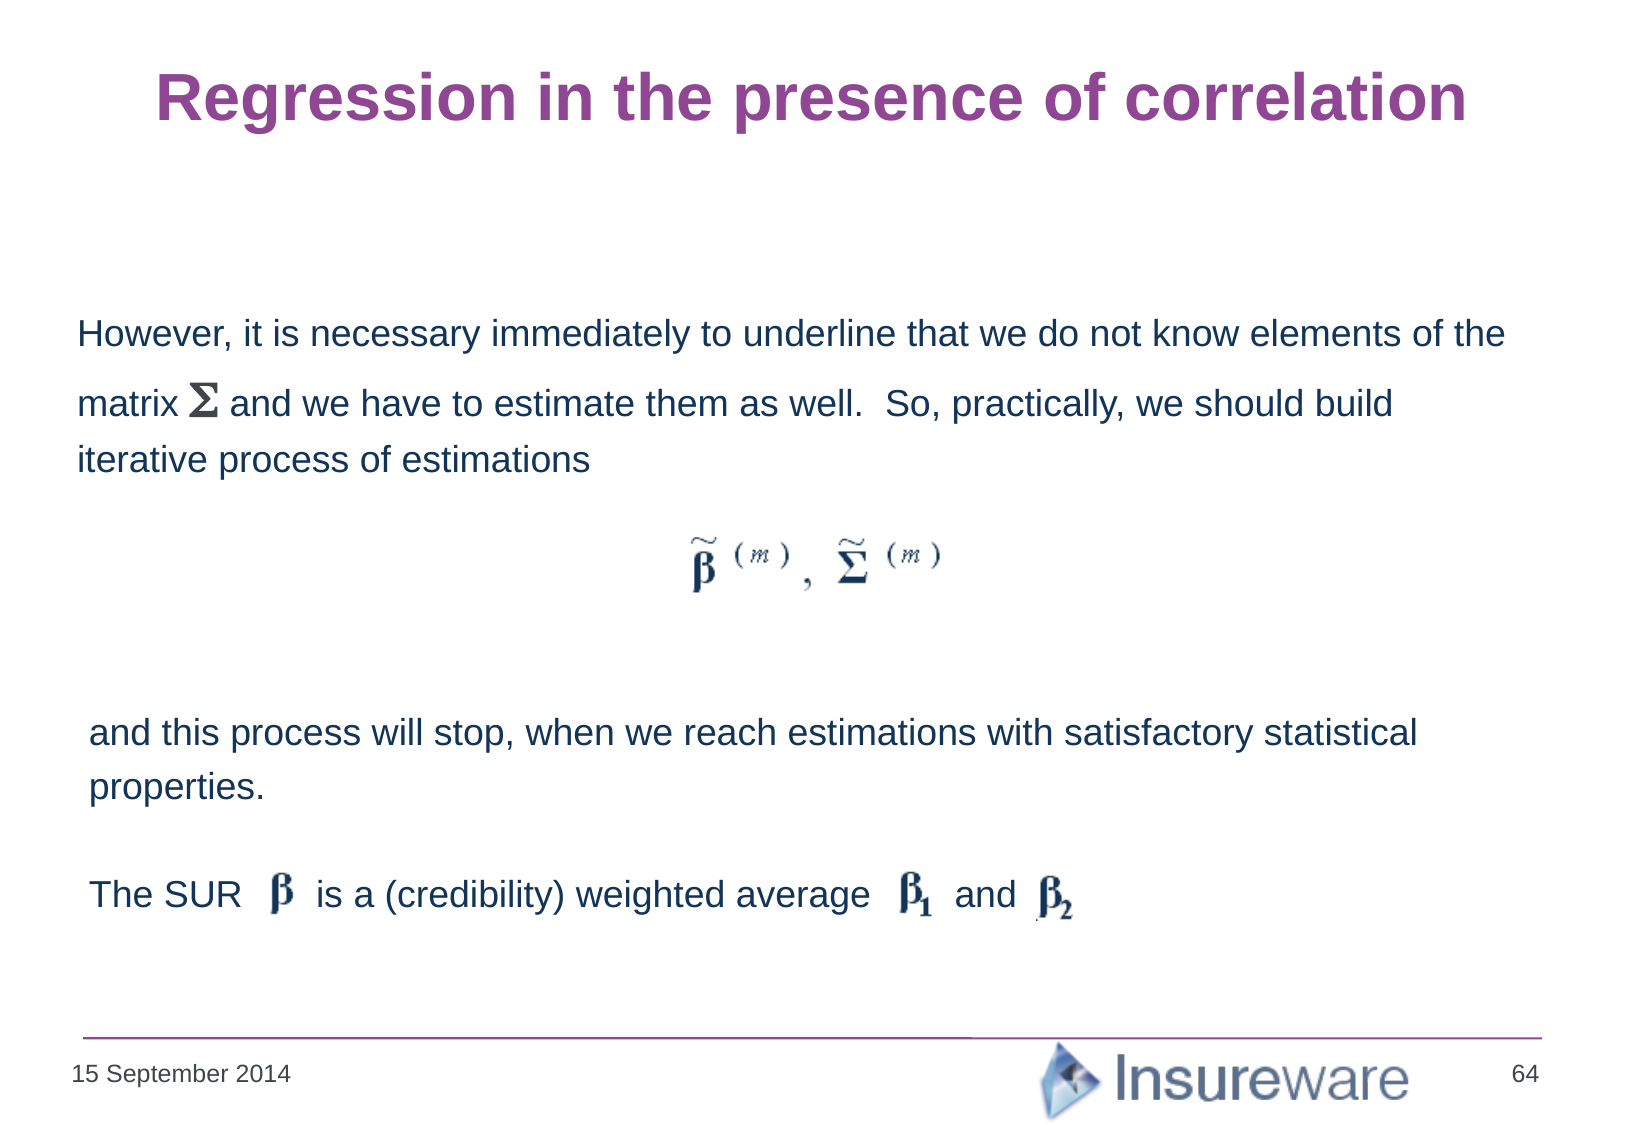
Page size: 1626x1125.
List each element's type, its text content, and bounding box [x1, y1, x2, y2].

picture [671, 506, 954, 619]
text_box However, it is necessary immediately to underline that we do not know elements of the matrix  and we have to estimate them as well. So, practically, we should build iterative process of estimations [62, 292, 1534, 488]
title Regression in the presence of correlation [75, 0, 1550, 188]
picture [894, 869, 935, 930]
picture [1036, 873, 1078, 921]
picture [266, 870, 298, 919]
slide_number 64 [1439, 1050, 1555, 1106]
text_box and this process will stop, when we reach estimations with satisfactory statistical properties. The SUR is a (credibility) weighted average and [74, 691, 1545, 922]
picture [1036, 1039, 1416, 1125]
